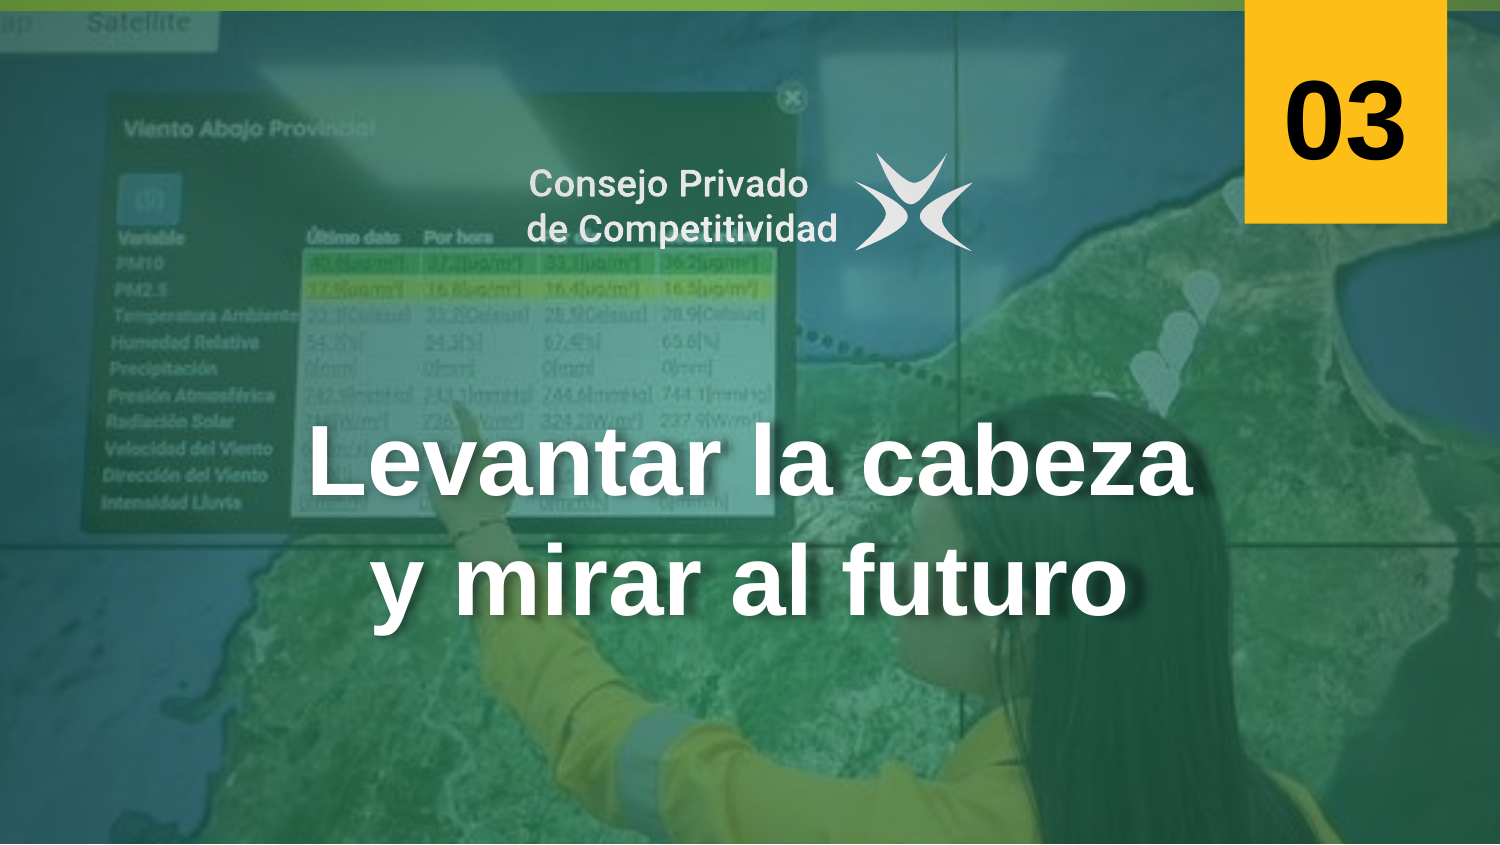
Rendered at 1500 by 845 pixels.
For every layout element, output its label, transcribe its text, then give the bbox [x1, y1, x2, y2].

text_box [0, 0, 1500, 844]
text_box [1244, 0, 1448, 224]
text_box Levantar la cabeza y mirar al futuro [112, 387, 1388, 643]
